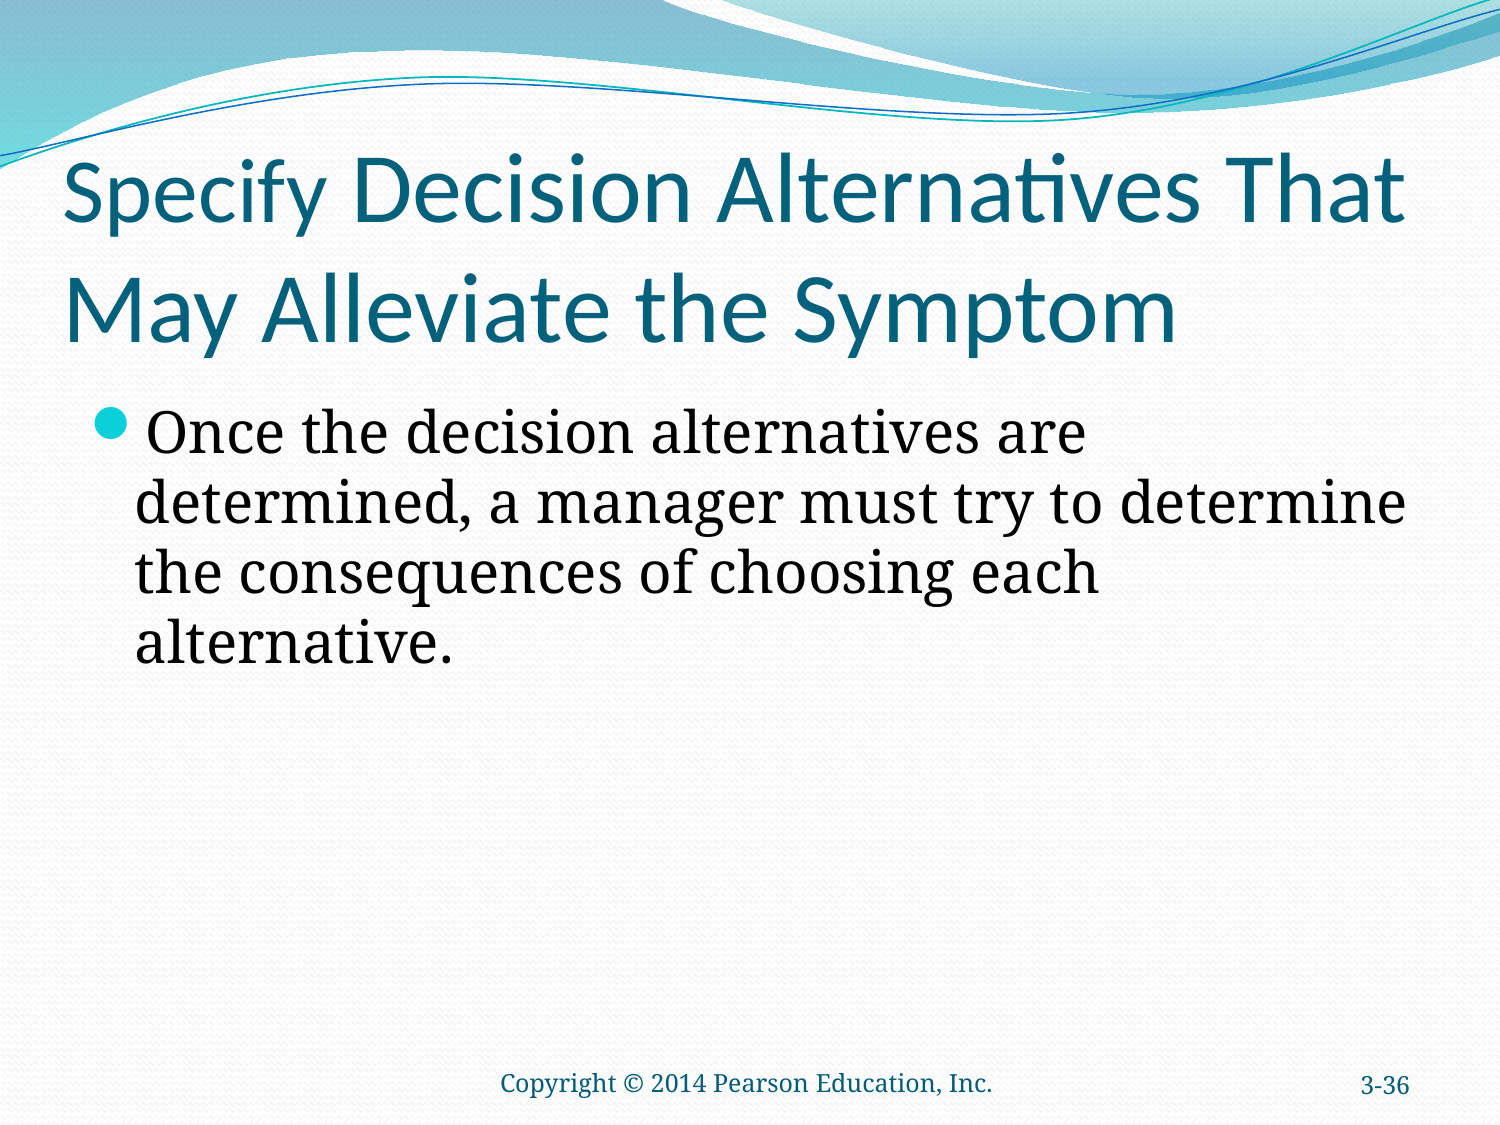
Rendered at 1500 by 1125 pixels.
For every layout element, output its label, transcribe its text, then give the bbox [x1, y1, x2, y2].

title Specify Decision Alternatives That May Alleviate the Symptom [62, 174, 1413, 363]
list Once the decision alternatives are determined, a manager must try to determine the consequences of choosing each alternative. [74, 387, 1426, 1108]
